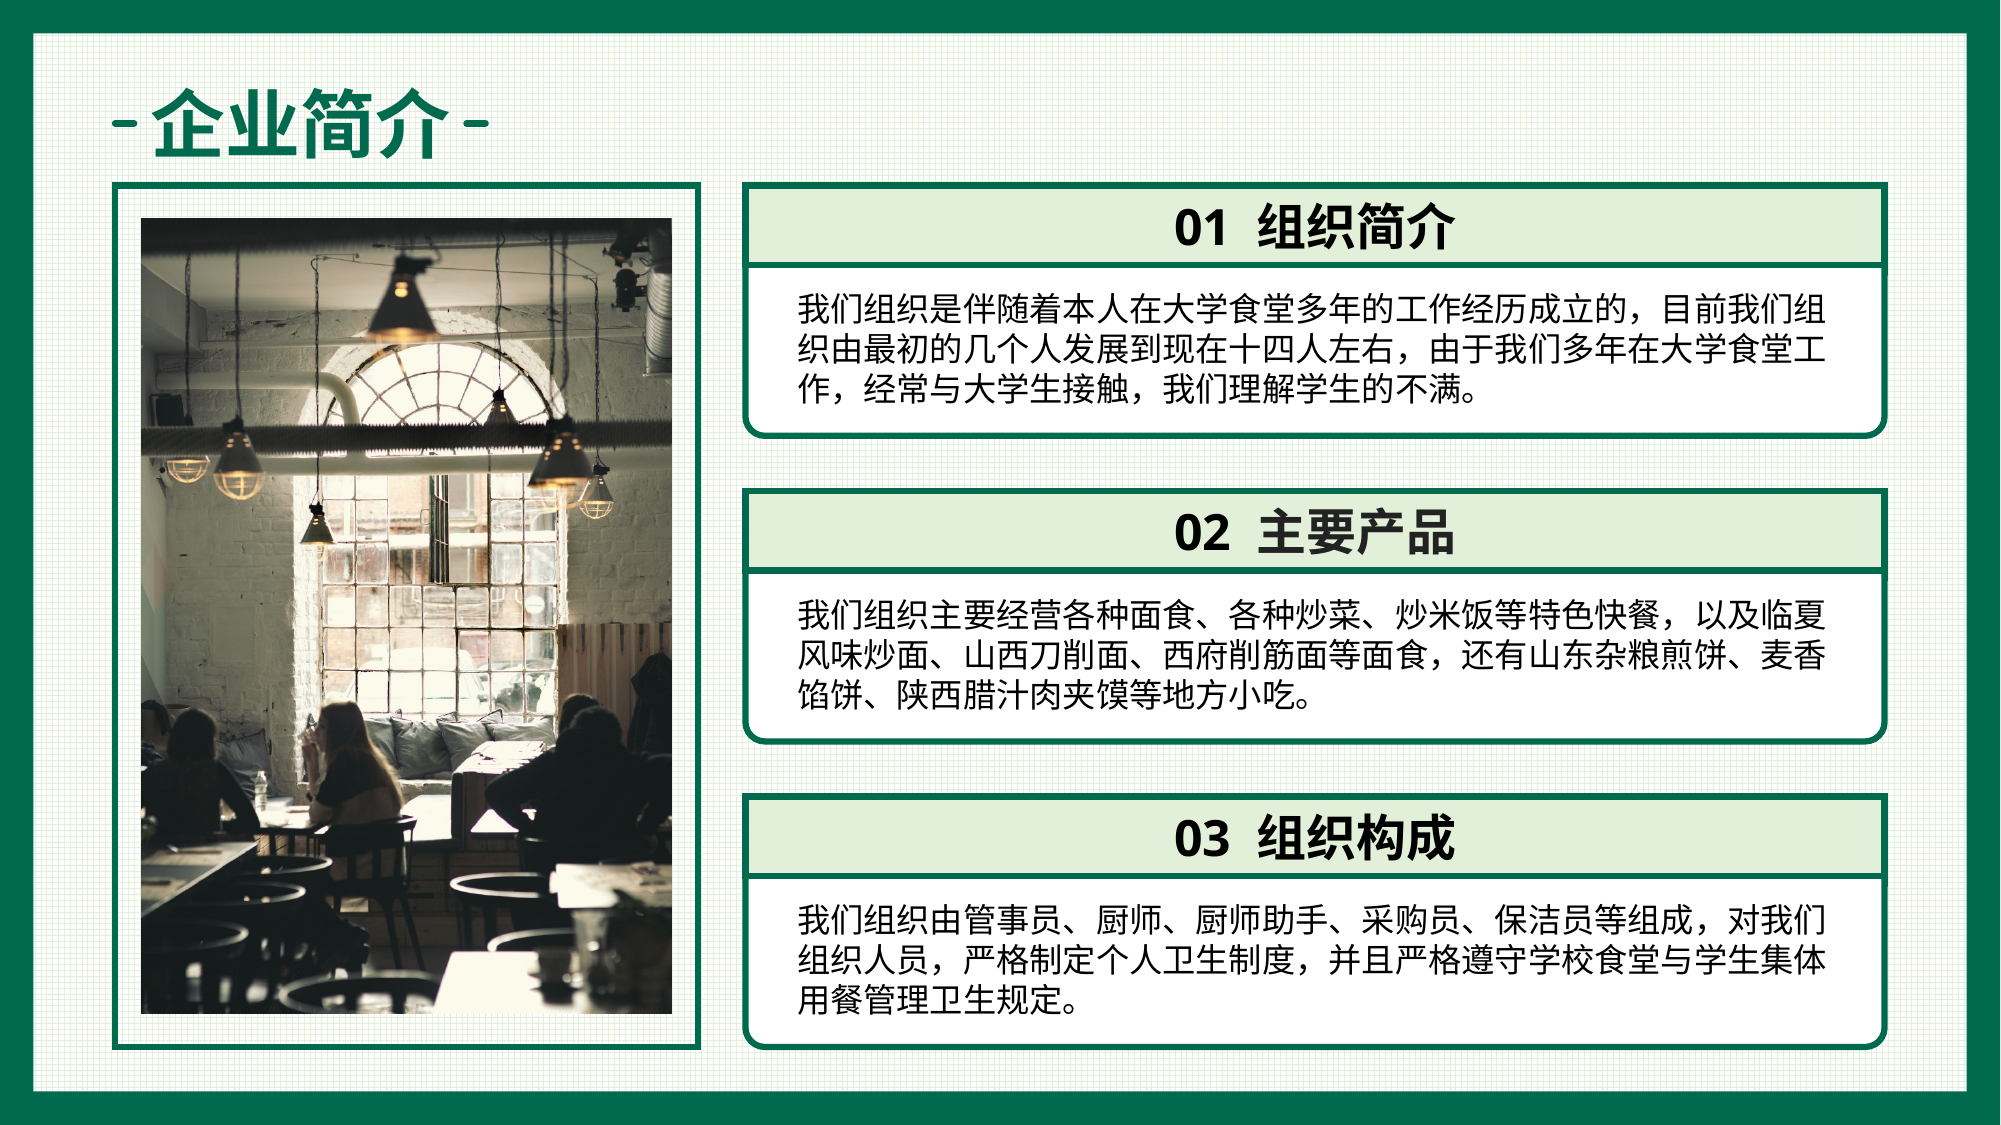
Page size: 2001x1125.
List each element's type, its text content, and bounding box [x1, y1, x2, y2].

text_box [745, 490, 1885, 742]
picture [141, 218, 672, 1014]
text_box [114, 184, 699, 1048]
list 企业简介 [146, 77, 455, 169]
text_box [745, 796, 1885, 1048]
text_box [745, 185, 1885, 436]
